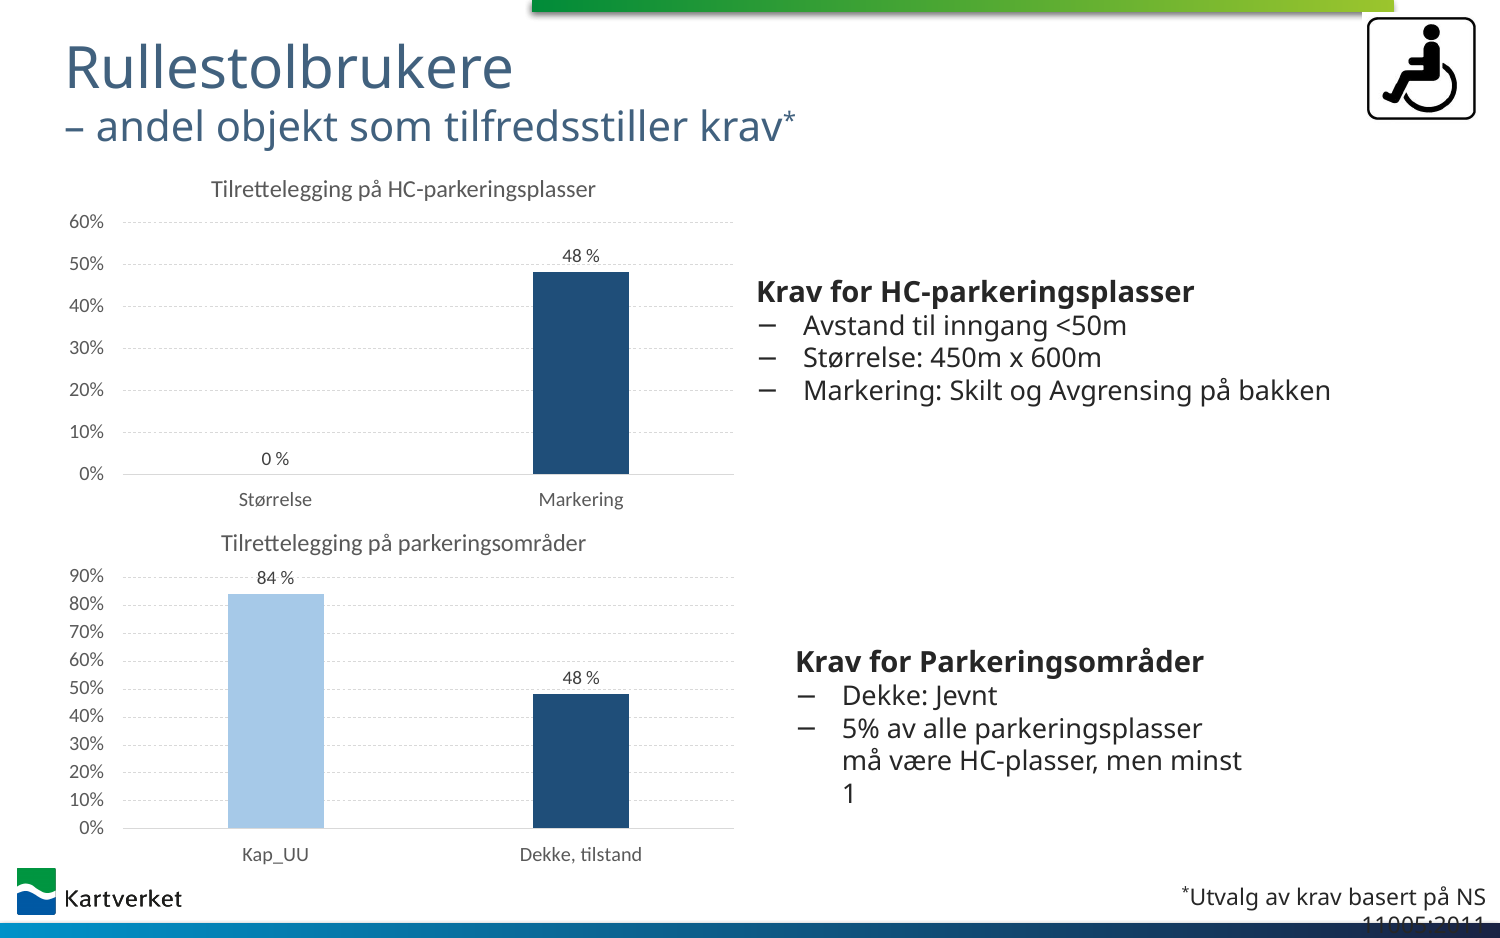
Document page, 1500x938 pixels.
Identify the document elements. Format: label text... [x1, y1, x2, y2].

text_box Rullestolbrukere – andel objekt som tilfredsstiller krav* [49, 25, 1431, 158]
text_box *Utvalg av krav basert på NS 11005:2011 [1068, 873, 1500, 938]
picture [1362, 12, 1481, 126]
text_box Krav for Parkeringsområder Dekke: Jevnt 5% av alle parkeringsplasser må være HC-plasser, men minst 1 [780, 636, 1261, 816]
picture [62, 166, 746, 519]
text_box Krav for HC-parkeringsplasser Avstand til inngang <50m Størrelse: 450m x 600m Markering: Skilt og Avgrensing på bakken [750, 265, 1346, 413]
picture [62, 520, 746, 874]
